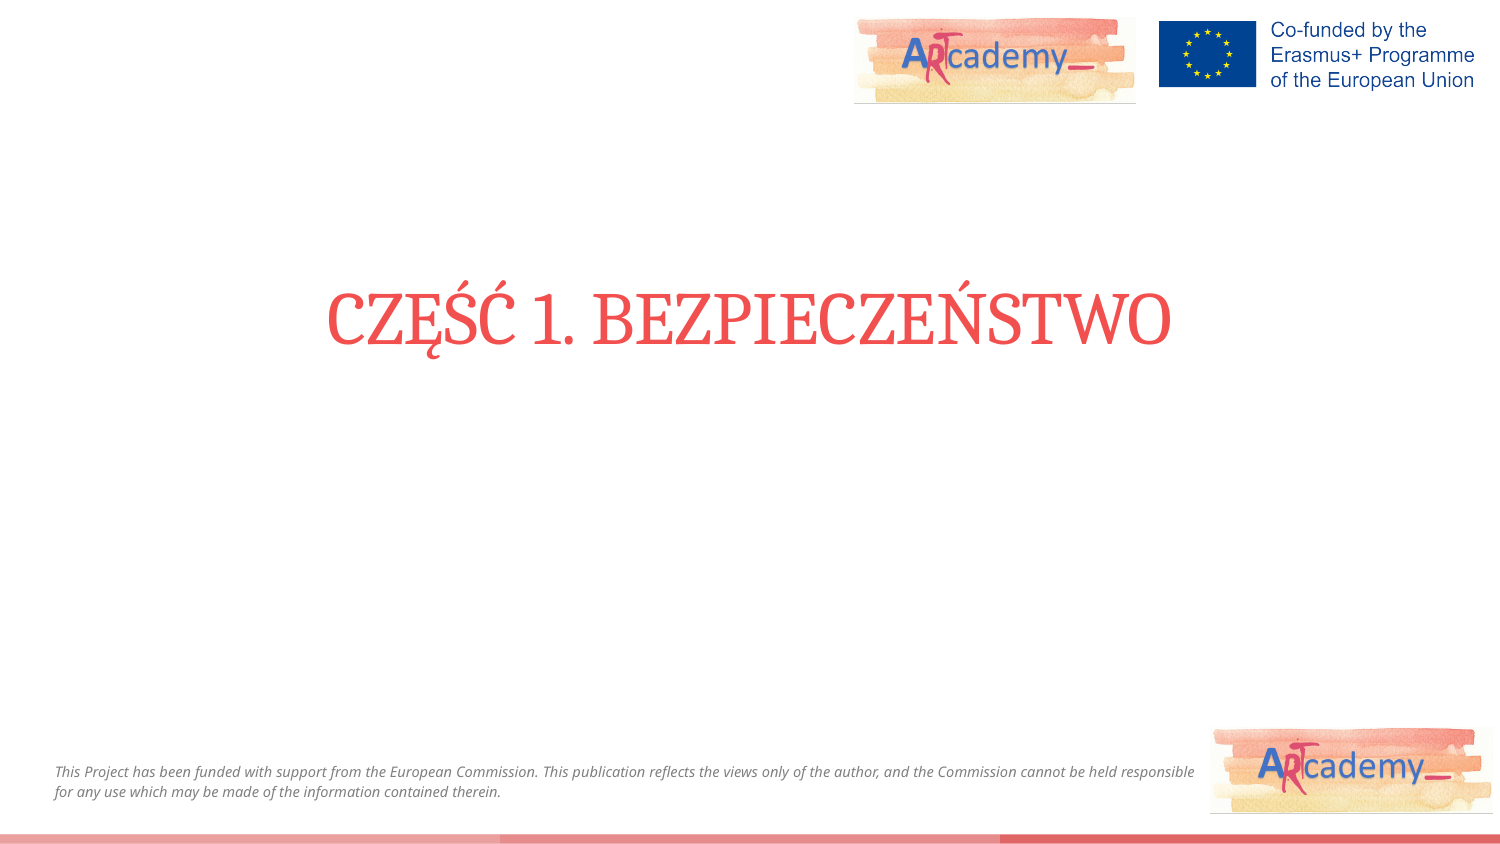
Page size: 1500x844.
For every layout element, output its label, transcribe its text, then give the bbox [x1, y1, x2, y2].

picture [854, 0, 1137, 134]
picture [1158, 21, 1474, 91]
title CZĘŚĆ 1. BEZPIECZEŃSTWO [164, 167, 1336, 375]
picture [1210, 709, 1493, 844]
text_box This Project has been funded with support from the European Commission. This publication reflects the views only of the author, and the Commission cannot be held responsible for any use which may be made of the information contained therein. [39, 754, 1205, 799]
